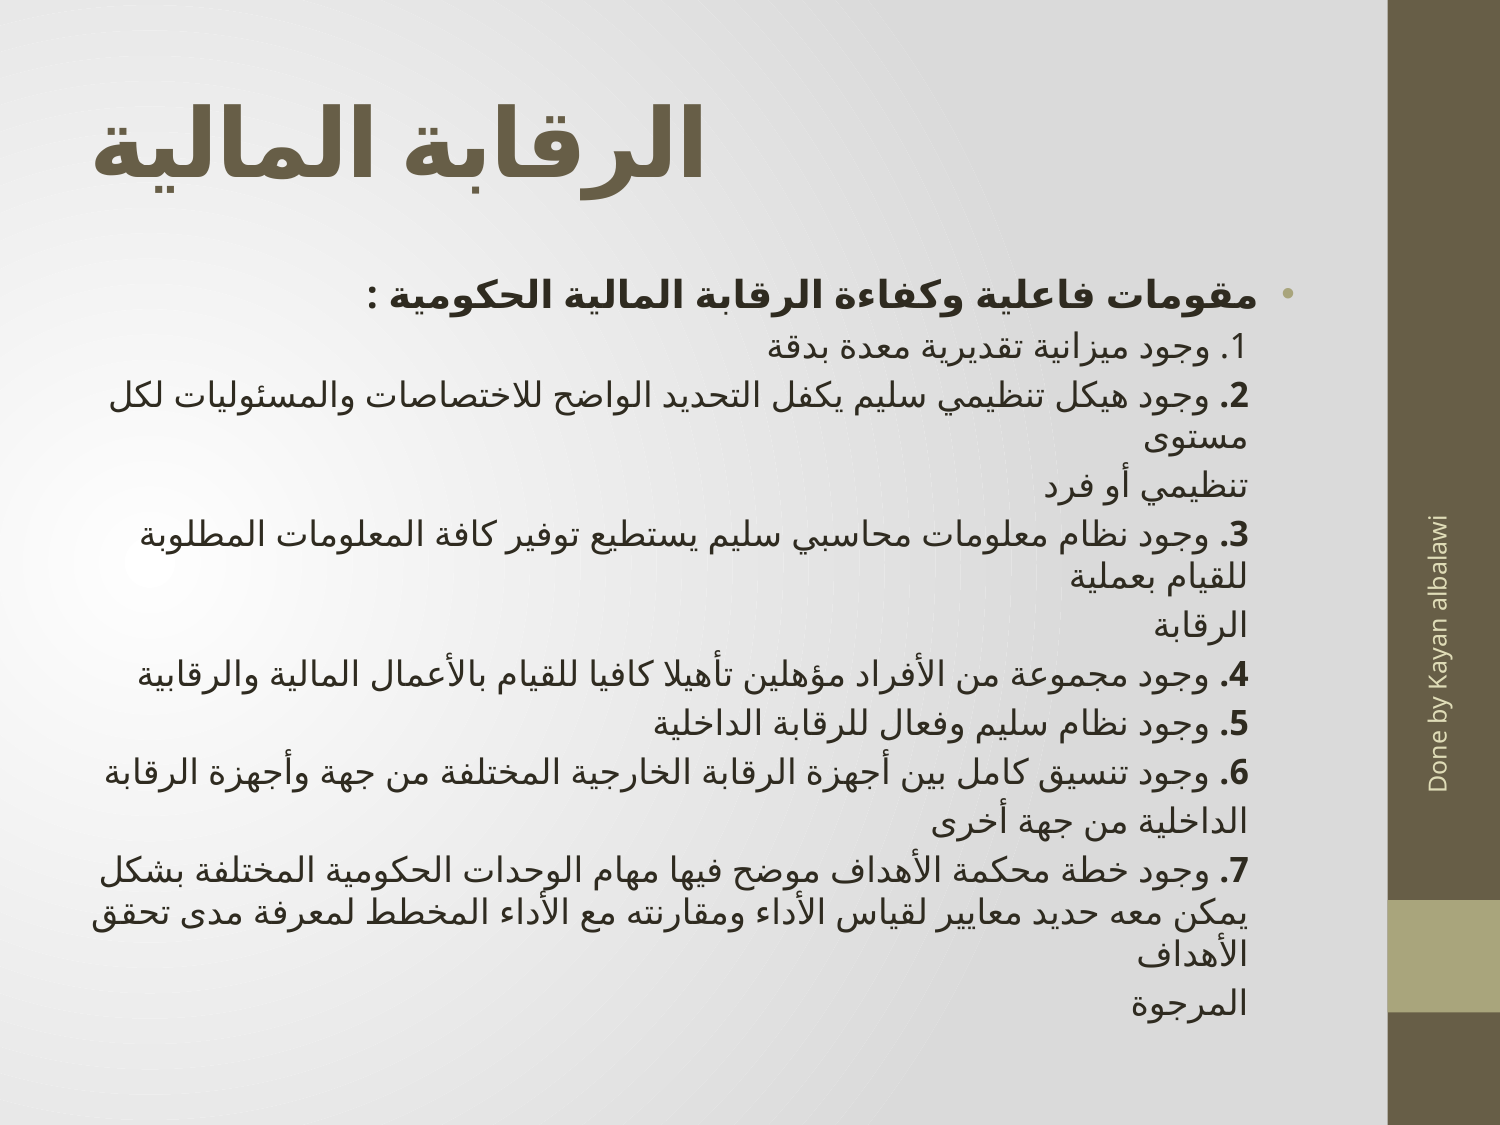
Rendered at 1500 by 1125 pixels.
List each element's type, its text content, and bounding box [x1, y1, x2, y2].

list مقومات فاعلية وكفاءة الرقابة المالية الحكومية : 1. وجود ميزانية تقديرية معدة بدقة 2. وجود هيكل تنظيمي سليم يكفل التحديد الواضح للاختصاصات والمسئوليات لكل مستوى تنظيمي أو فرد 3. وجود نظام معلومات محاسبي سليم يستطيع توفير كافة المعلومات المطلوبة للقيام بعملية الرقابة 4. وجود مجموعة من الأفراد مؤهلين تأهيلا كافيا للقيام بالأعمال المالية والرقابية 5. وجود نظام سليم وفعال للرقابة الداخلية 6. وجود تنسيق كامل بين أجهزة الرقابة الخارجية المختلفة من جهة وأجهزة الرقابة الداخلية من جهة أخرى 7. وجود خطة محكمة الأهداف موضح فيها مهام الوحدات الحكومية المختلفة بشكل يمكن معه حديد معايير لقياس الأداء ومقارنته مع الأداء المخطط لمعرفة مدى تحقق الأهداف المرجوة [75, 262, 1325, 1050]
footer Done by Kayan albalawi [1408, 500, 1469, 889]
title الرقابة المالية [75, 45, 1325, 233]
